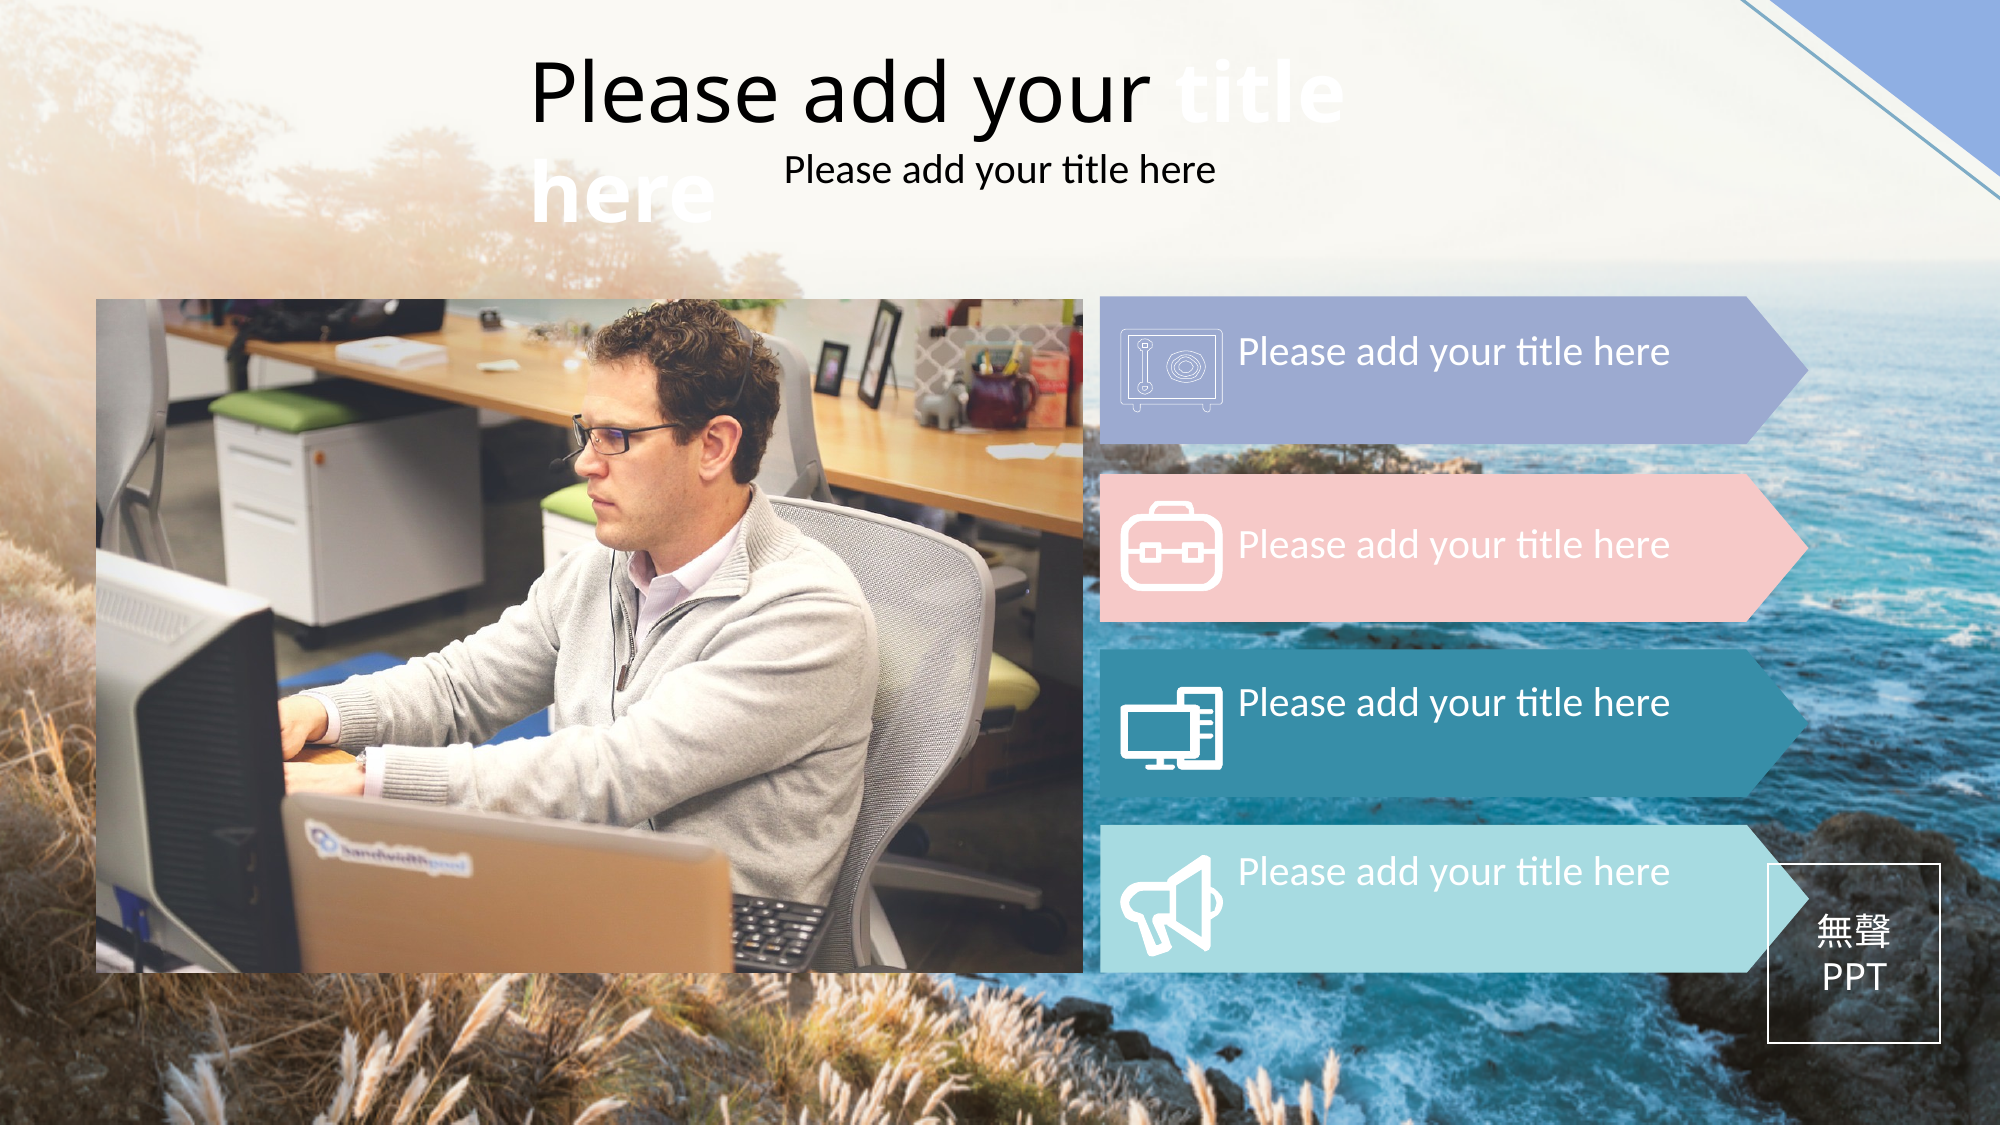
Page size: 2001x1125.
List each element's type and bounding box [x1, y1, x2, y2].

text_box [1768, 864, 1941, 1044]
text_box [1099, 296, 1809, 445]
picture [0, 0, 2000, 1125]
text_box [1699, 0, 2000, 212]
text_box [1100, 824, 1810, 973]
text_box [967, 649, 1941, 798]
text_box [967, 474, 1941, 622]
